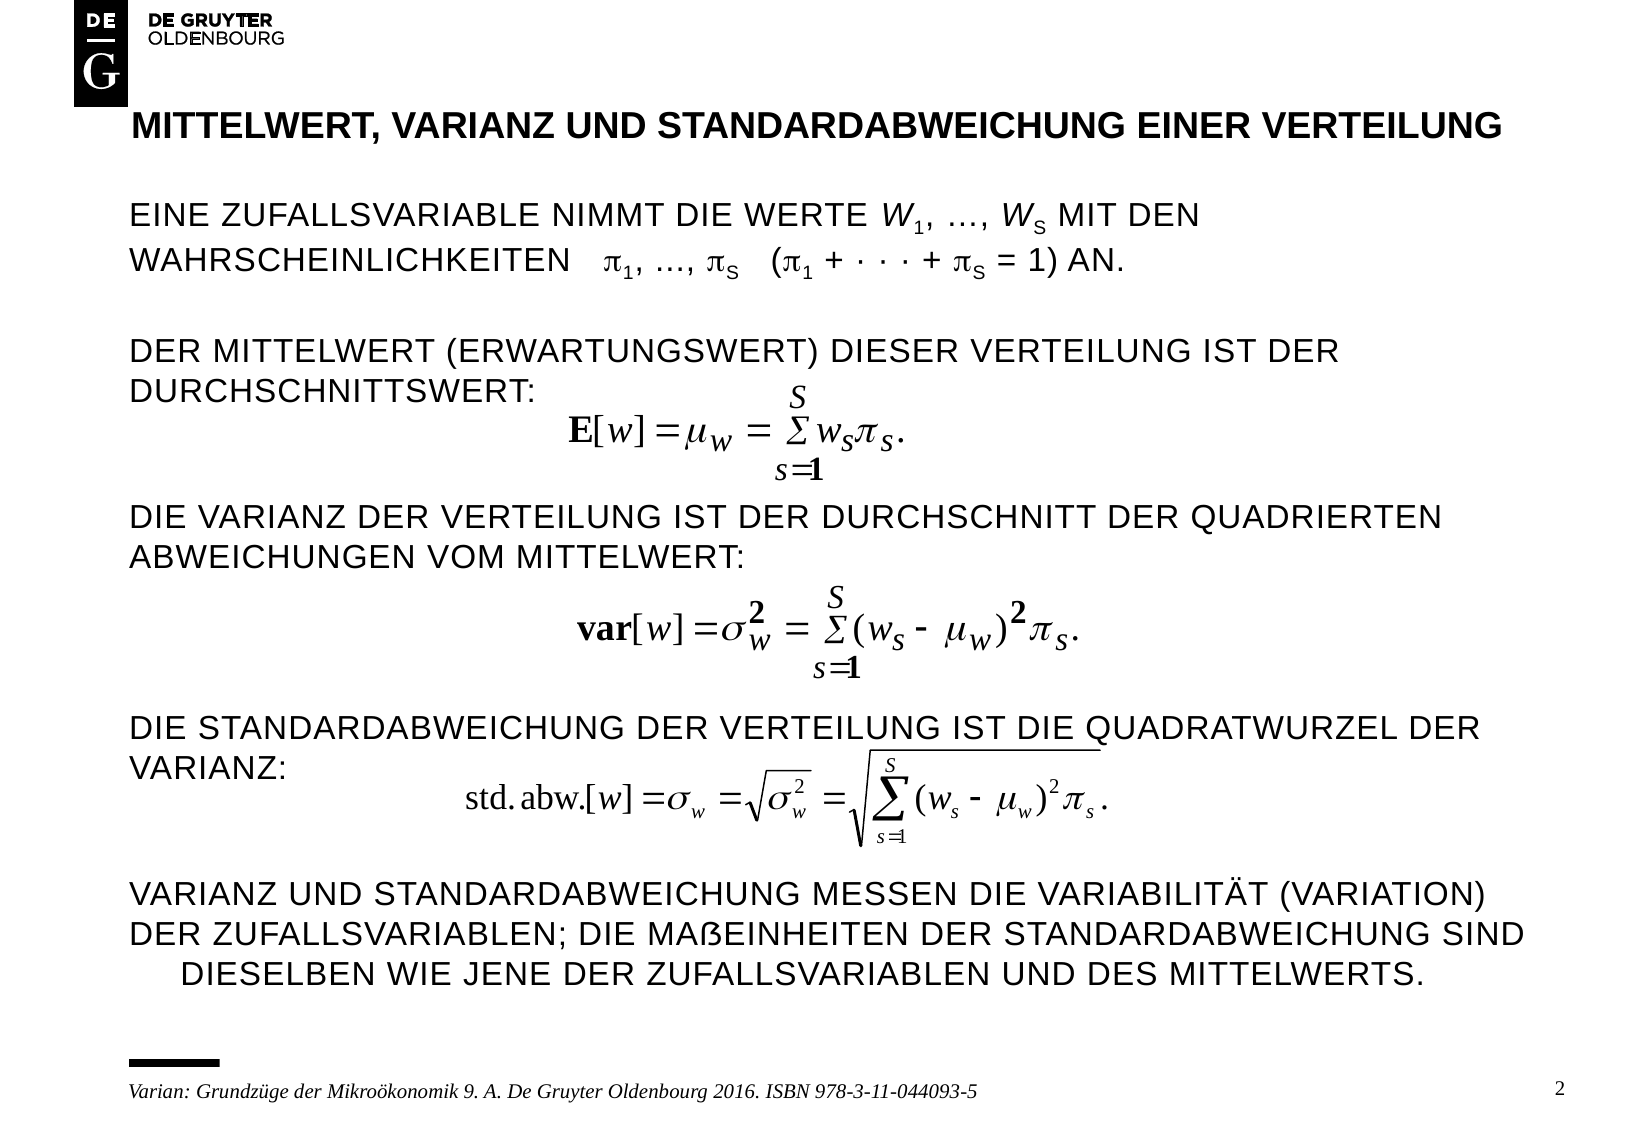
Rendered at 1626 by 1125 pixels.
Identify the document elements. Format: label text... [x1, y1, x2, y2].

list Eine zufallsvariable nimmt die werte w1, …, wS mit den wahrscheinlichkeiten 1, ..., S (1 + · · · + S = 1) an. Der mittelwert (erwartungswert) dieser verteilung ist der durchschnittswert: Die Varianz der Verteilung ist der durchschnitt der quadrierten abweichungen vom mittelwert: Die standardabweichung der verteilung ist die quadratwurzel der varianz: Varianz und standardabweichung messen die variabilität (variation) der zufallsvariablen; die maßeinheiten der standardabweichung sind dieselben wie jene der zufallsvariablen und des mittelwerts. [129, 192, 1556, 996]
title Mittelwert, varianz und standardabweichung einer verteilung [131, 101, 1558, 152]
slide_number 2 [1554, 1074, 1614, 1104]
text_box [574, 579, 1080, 681]
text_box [460, 740, 1113, 855]
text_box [566, 379, 905, 483]
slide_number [128, 1077, 1539, 1108]
